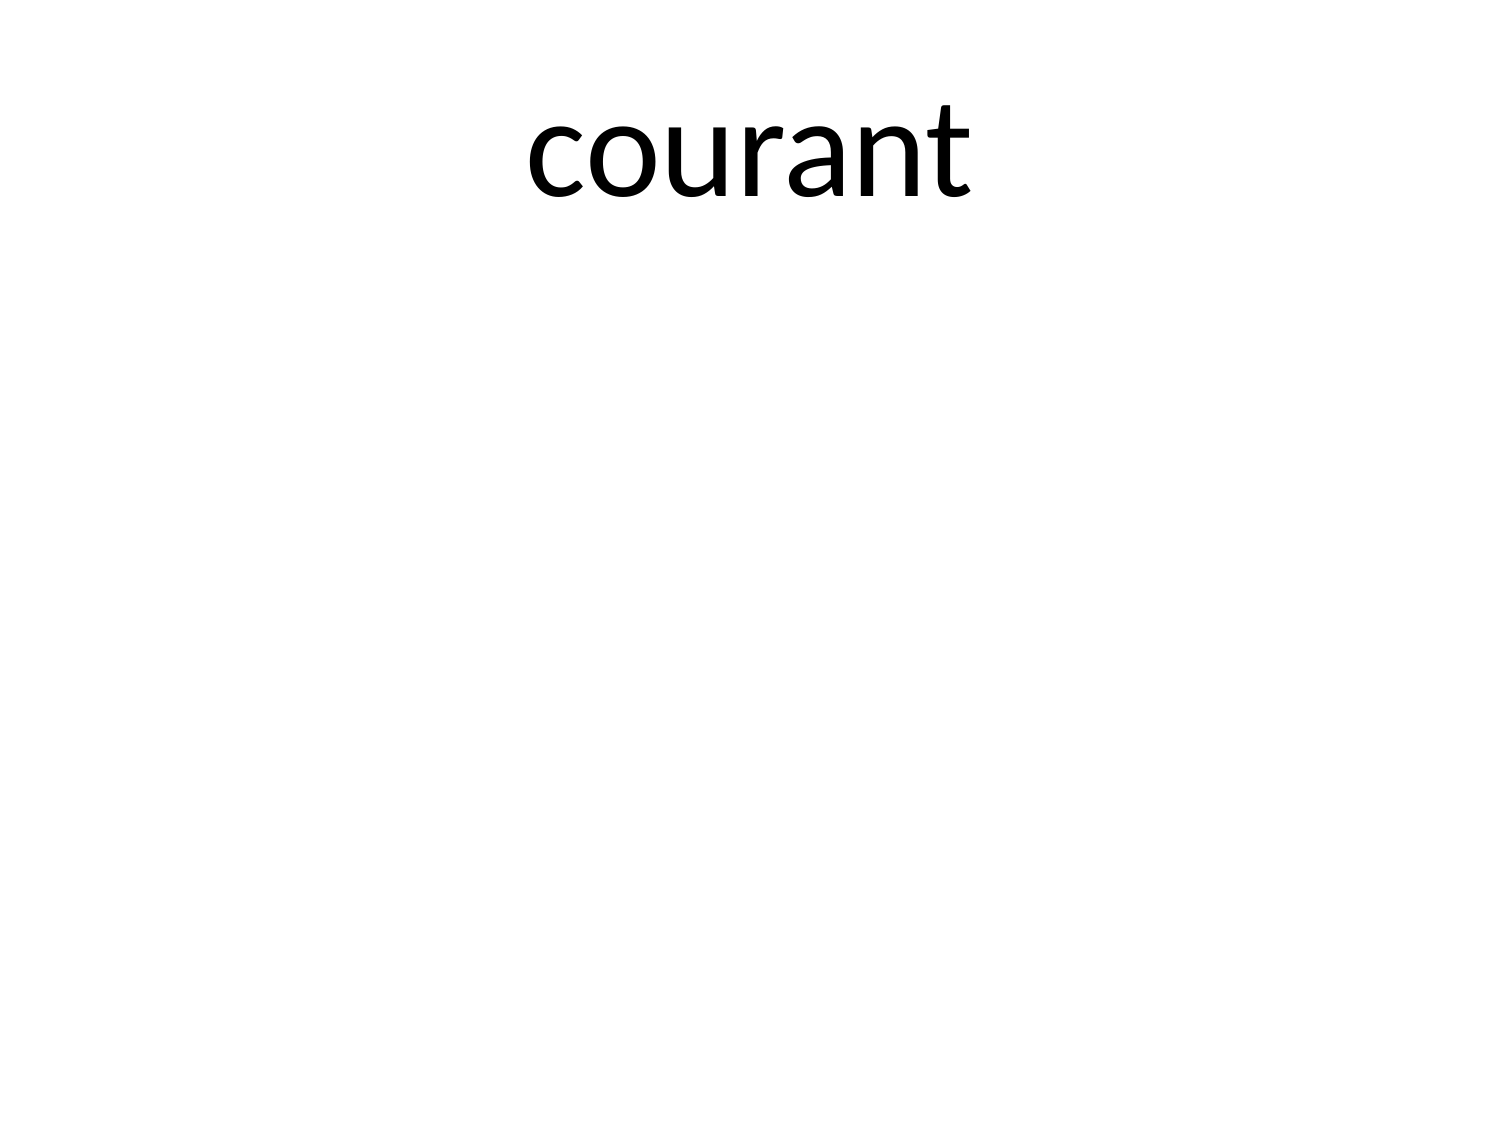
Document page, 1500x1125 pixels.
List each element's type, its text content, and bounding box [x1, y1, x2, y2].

title courant [75, 45, 1425, 233]
